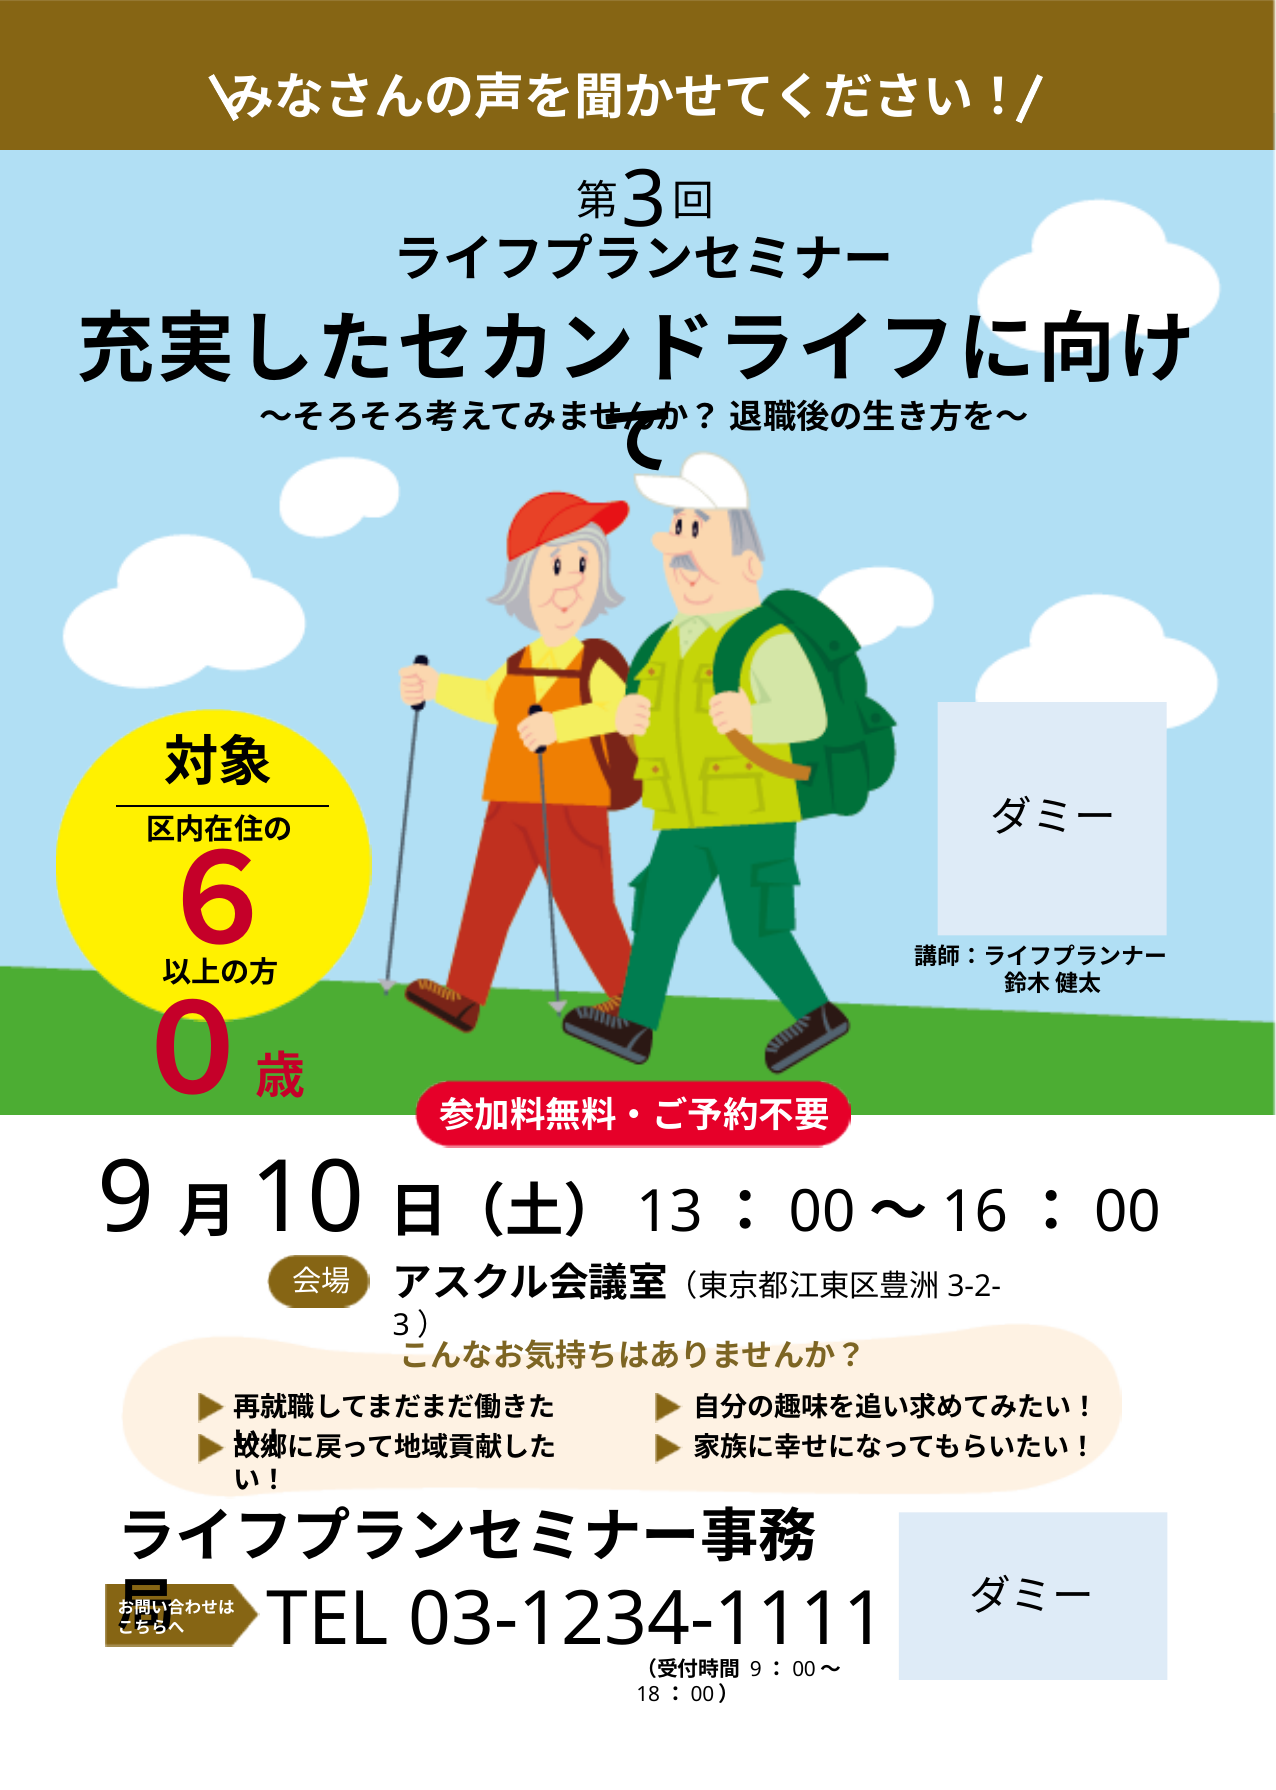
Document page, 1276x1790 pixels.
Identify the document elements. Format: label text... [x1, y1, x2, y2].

text_box ライフプランセミナー事務局 [102, 1491, 862, 1589]
text_box 9月10日（土）13：00～16：00 [82, 1124, 1176, 1259]
text_box （受付時間 9：00～18：00） [621, 1648, 892, 1714]
text_box アスクル会議室（東京都江東区豊洲3-2-3） [377, 1249, 1049, 1323]
picture [0, 0, 1276, 1148]
picture [121, 1323, 1122, 1499]
picture [105, 1584, 260, 1647]
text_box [1018, 75, 1041, 122]
text_box TEL 03-1234-1111 [251, 1562, 898, 1668]
picture [267, 1255, 370, 1308]
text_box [211, 75, 237, 120]
text_box ダミー [954, 1560, 1110, 1626]
text_box [898, 1512, 1168, 1680]
text_box ６０歳 [89, 1115, 347, 1124]
